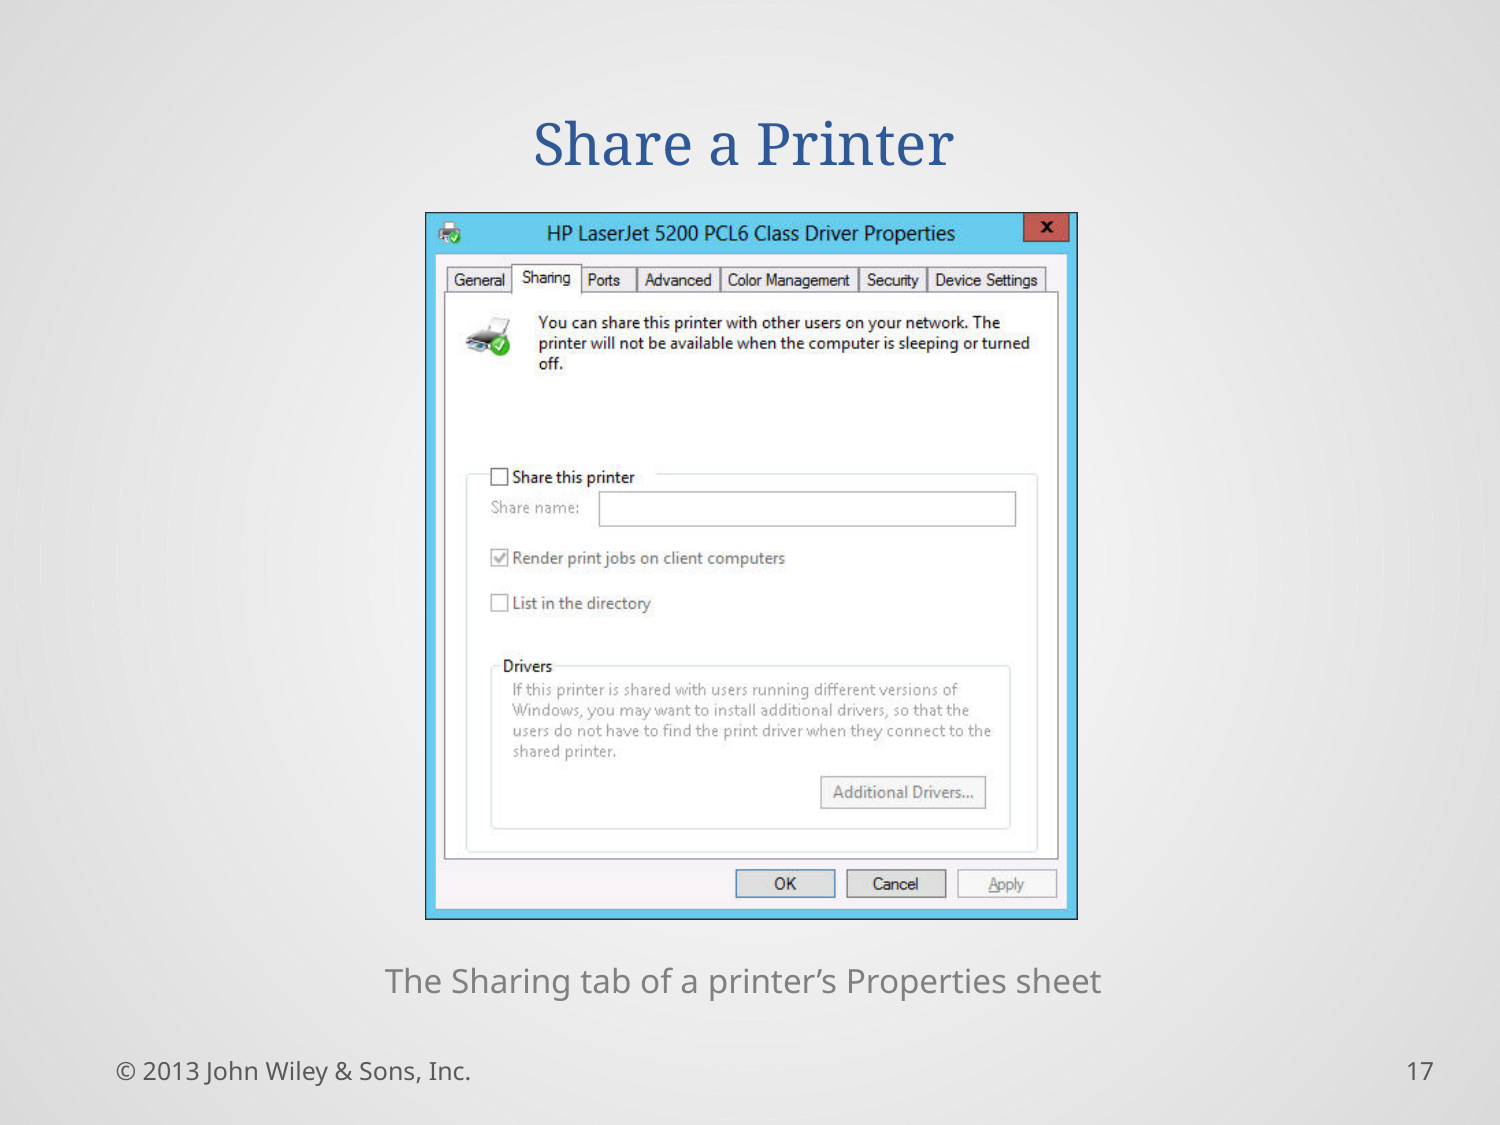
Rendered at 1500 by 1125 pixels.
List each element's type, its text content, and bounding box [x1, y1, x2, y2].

title Share a Printer [275, 37, 1213, 185]
list The Sharing tab of a printer’s Properties sheet [275, 953, 1213, 1041]
slide_number 17 [1401, 1042, 1494, 1103]
footer © 2013 John Wiley & Sons, Inc. [108, 1042, 576, 1103]
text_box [424, 212, 1078, 970]
